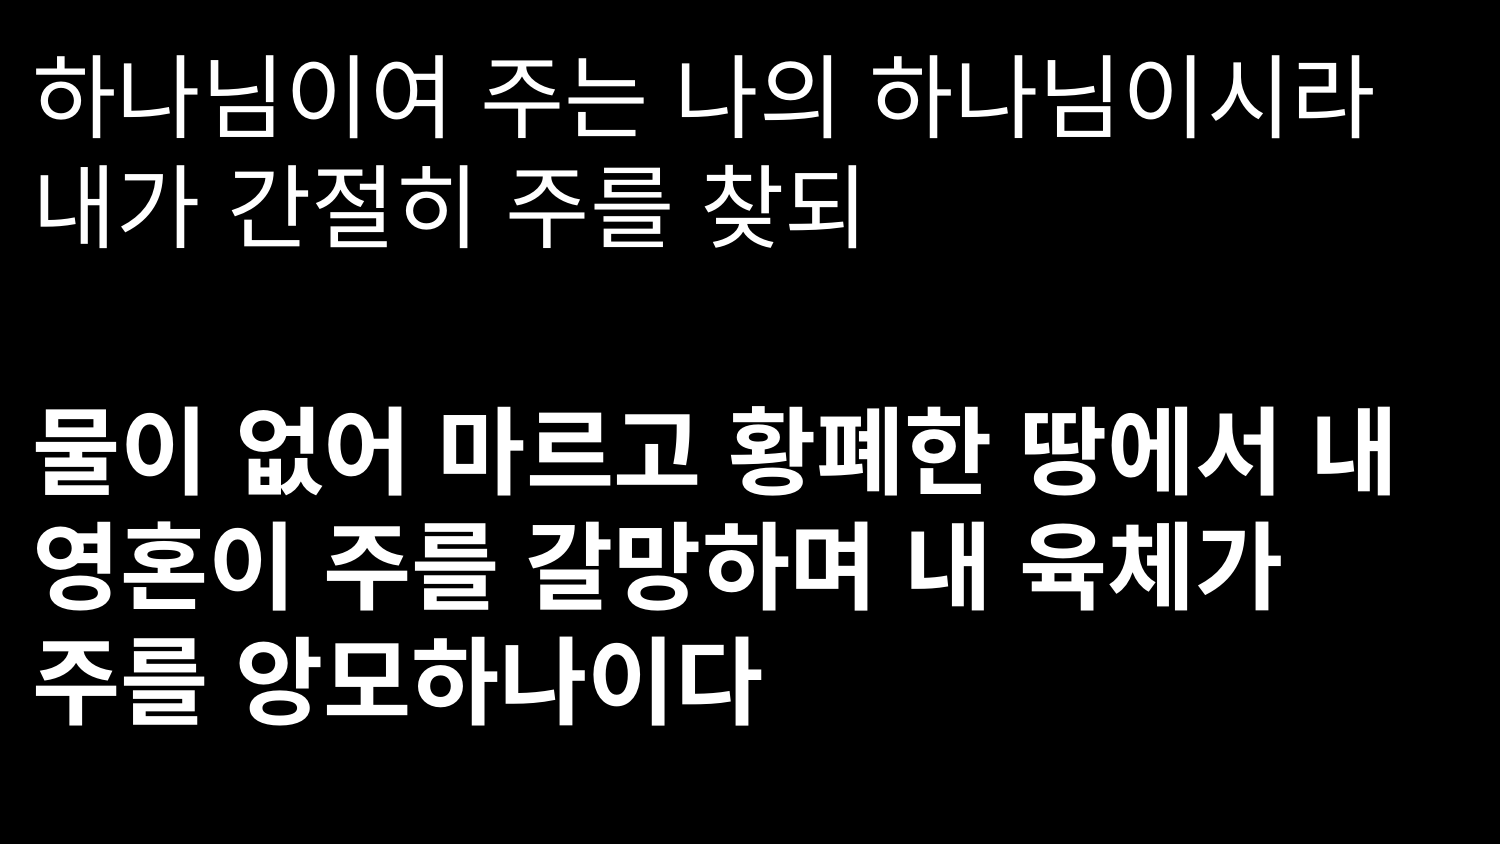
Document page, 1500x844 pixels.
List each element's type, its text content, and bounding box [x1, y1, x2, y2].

text_box 물이 없어 마르고 황폐한 땅에서 내 영혼이 주를 갈망하며 내 육체가 주를 앙모하나이다 [17, 384, 1483, 744]
text_box 하나님이여 주는 나의 하나님이시라 내가 간절히 주를 찾되 [17, 32, 1483, 267]
